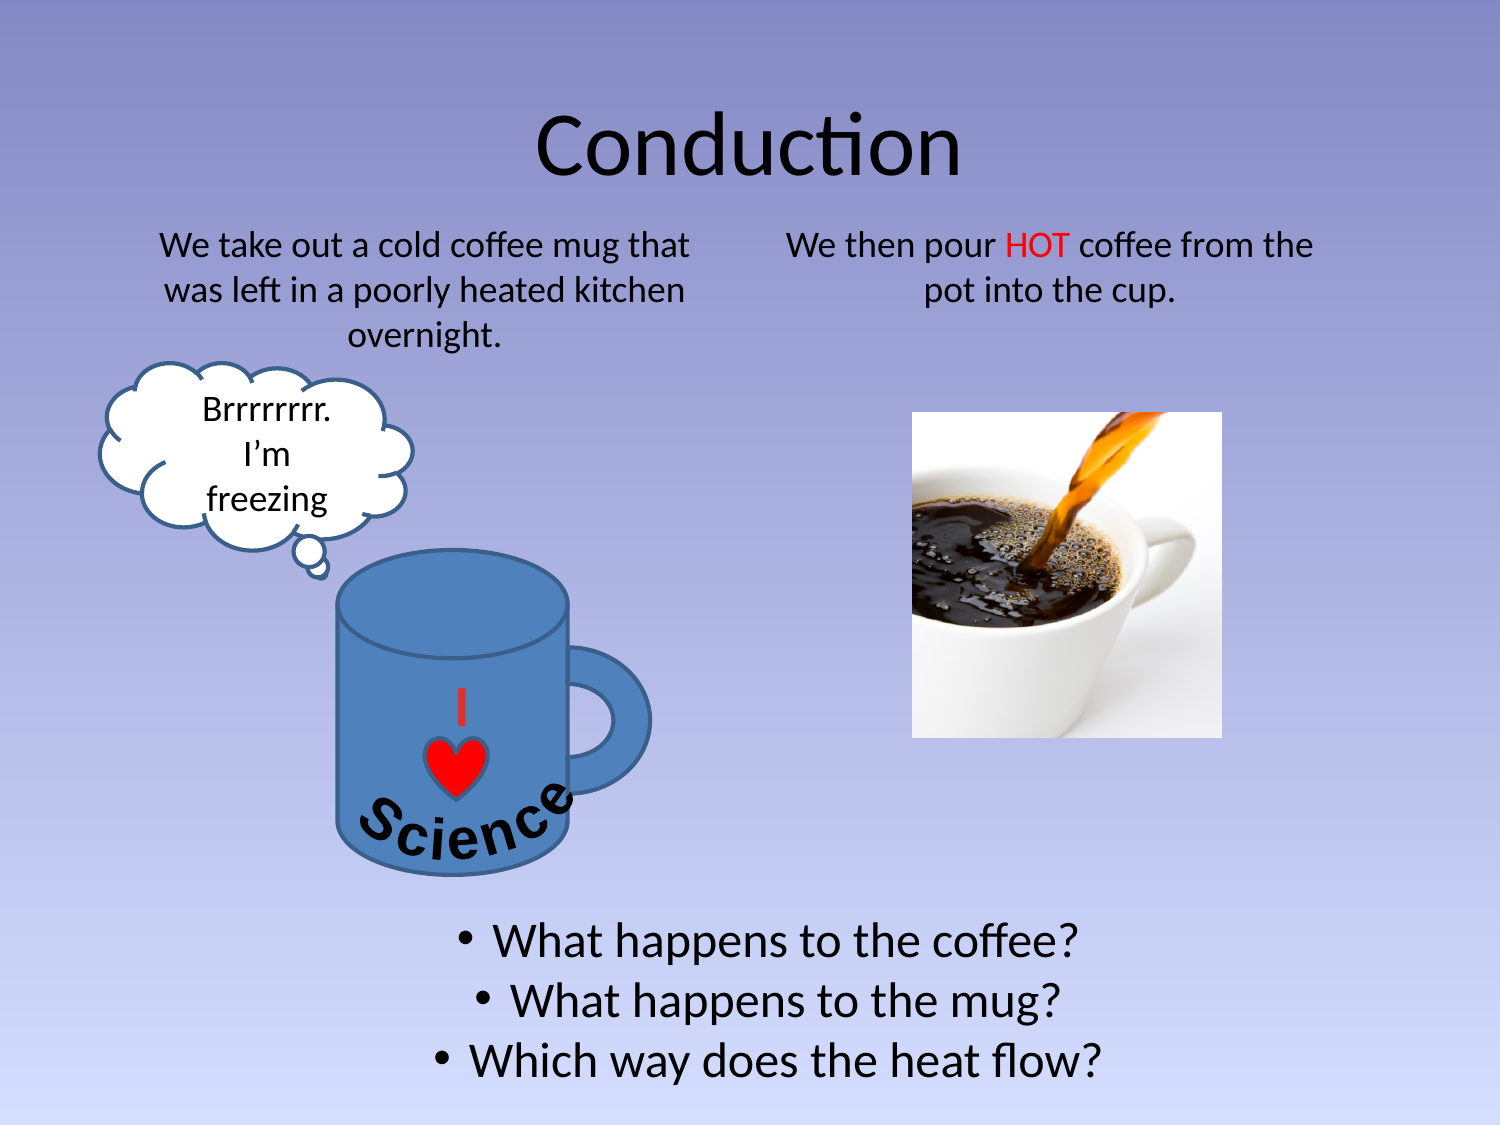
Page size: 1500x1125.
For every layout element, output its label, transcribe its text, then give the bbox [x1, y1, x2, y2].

text_box We then pour HOT coffee from the pot into the cup. [762, 212, 1338, 318]
text_box We take out a cold coffee mug that was left in a poorly heated kitchen overnight. [124, 212, 725, 363]
picture [912, 412, 1222, 738]
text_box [362, 660, 563, 839]
text_box What happens to the coffee? What happens to the mug? Which way does the heat flow? [249, 899, 1288, 1095]
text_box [337, 549, 651, 876]
text_box Brrrrrrrr. I’m freezing [97, 360, 415, 581]
title Conduction [74, 44, 1426, 233]
